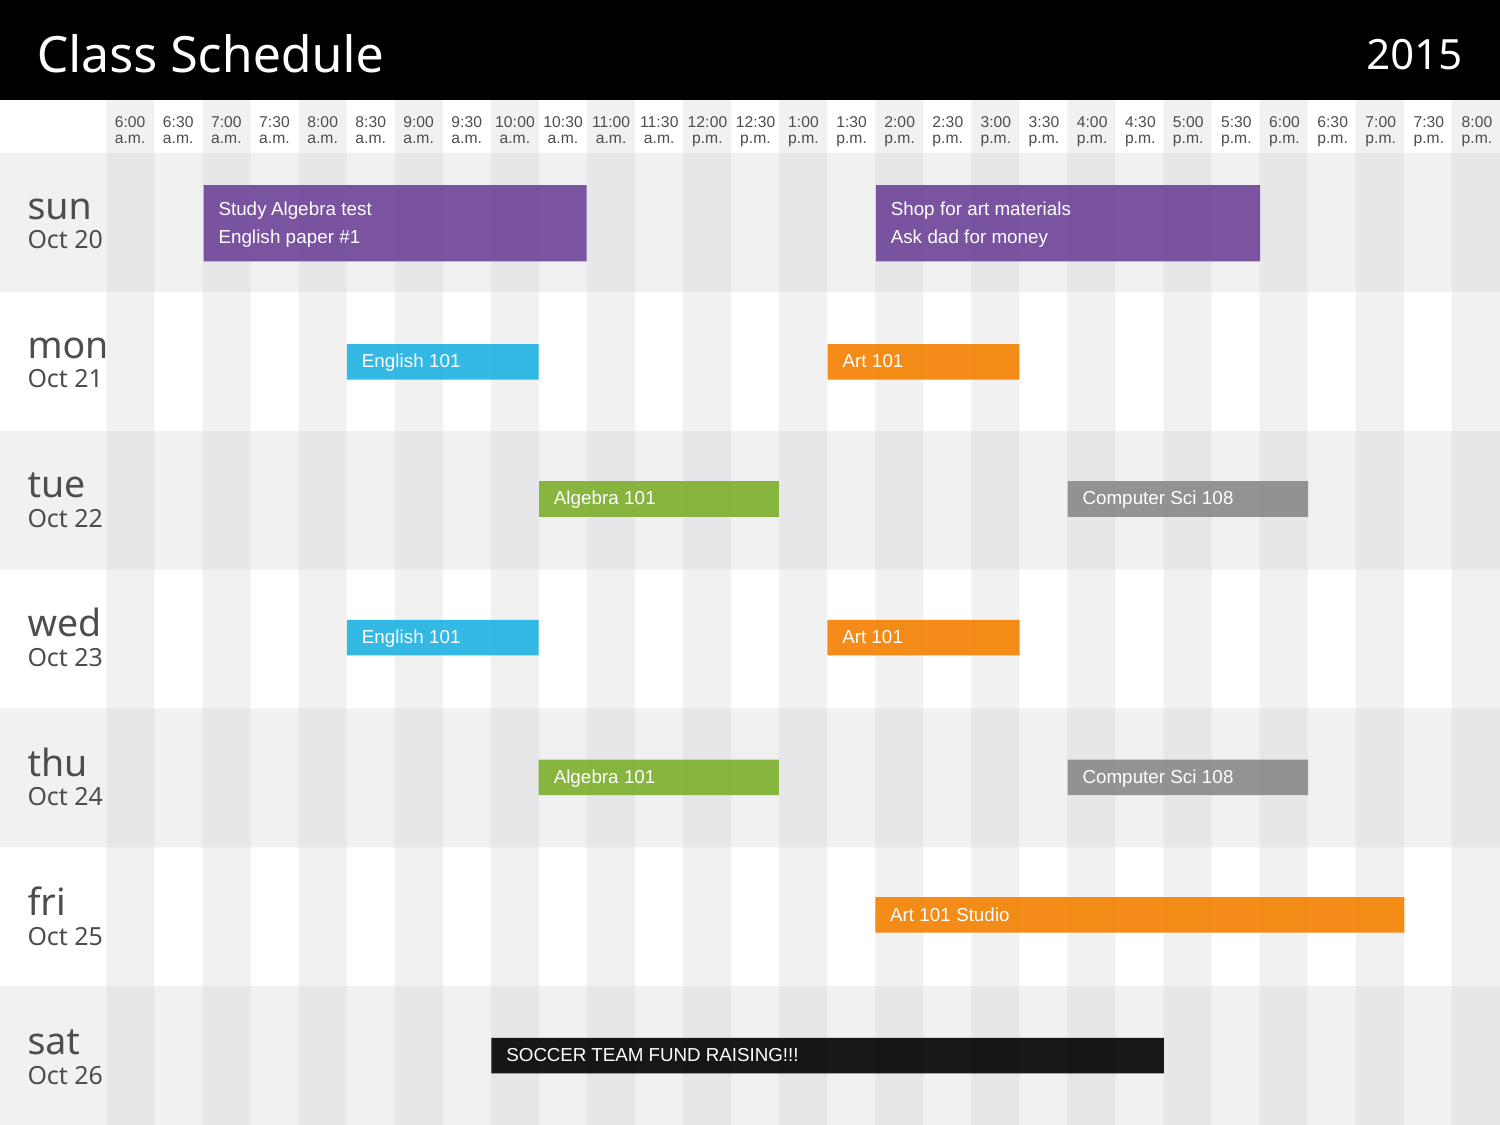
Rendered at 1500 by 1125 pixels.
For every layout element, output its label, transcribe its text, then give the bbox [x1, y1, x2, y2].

list Oct 23 [27, 644, 107, 692]
list SOCCER TEAM FUND RAISING!!! [491, 1037, 1164, 1074]
list Art 101 [827, 344, 1020, 380]
title Class Schedule [36, 26, 1275, 87]
list Study Algebra test English paper #1 [203, 185, 587, 262]
list Algebra 101 [538, 759, 779, 796]
list English 101 [346, 344, 539, 380]
list Oct 22 [27, 505, 107, 553]
list Art 101 [827, 619, 1020, 656]
list Oct 26 [27, 1062, 107, 1110]
list Oct 20 [27, 227, 107, 274]
list Oct 24 [27, 784, 107, 832]
list Computer Sci 108 [1067, 759, 1309, 796]
list Computer Sci 108 [1067, 481, 1309, 517]
list Algebra 101 [539, 481, 779, 517]
list Oct 25 [27, 923, 107, 971]
list Oct 21 [27, 366, 107, 414]
list 2015 [1282, 26, 1463, 87]
list English 101 [346, 619, 539, 656]
list Art 101 Studio [875, 897, 1405, 933]
list Shop for art materials Ask dad for money [875, 185, 1261, 262]
